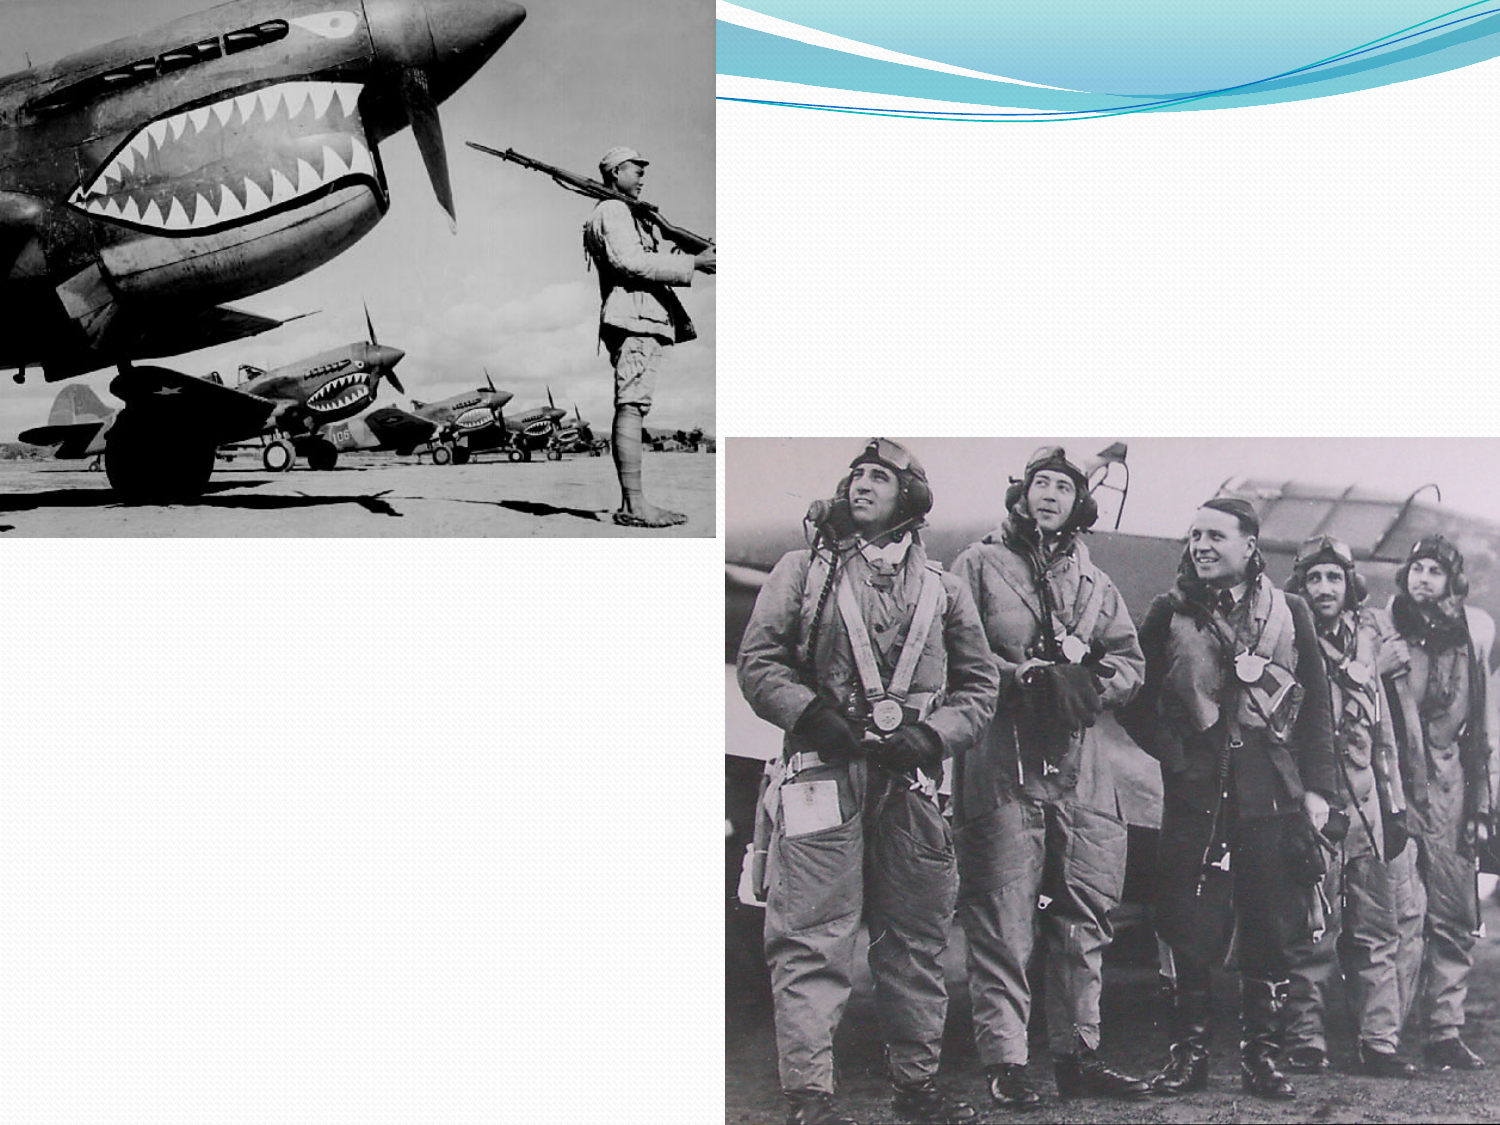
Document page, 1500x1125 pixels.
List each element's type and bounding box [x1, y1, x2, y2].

picture [724, 436, 1500, 1125]
picture [0, 0, 716, 538]
